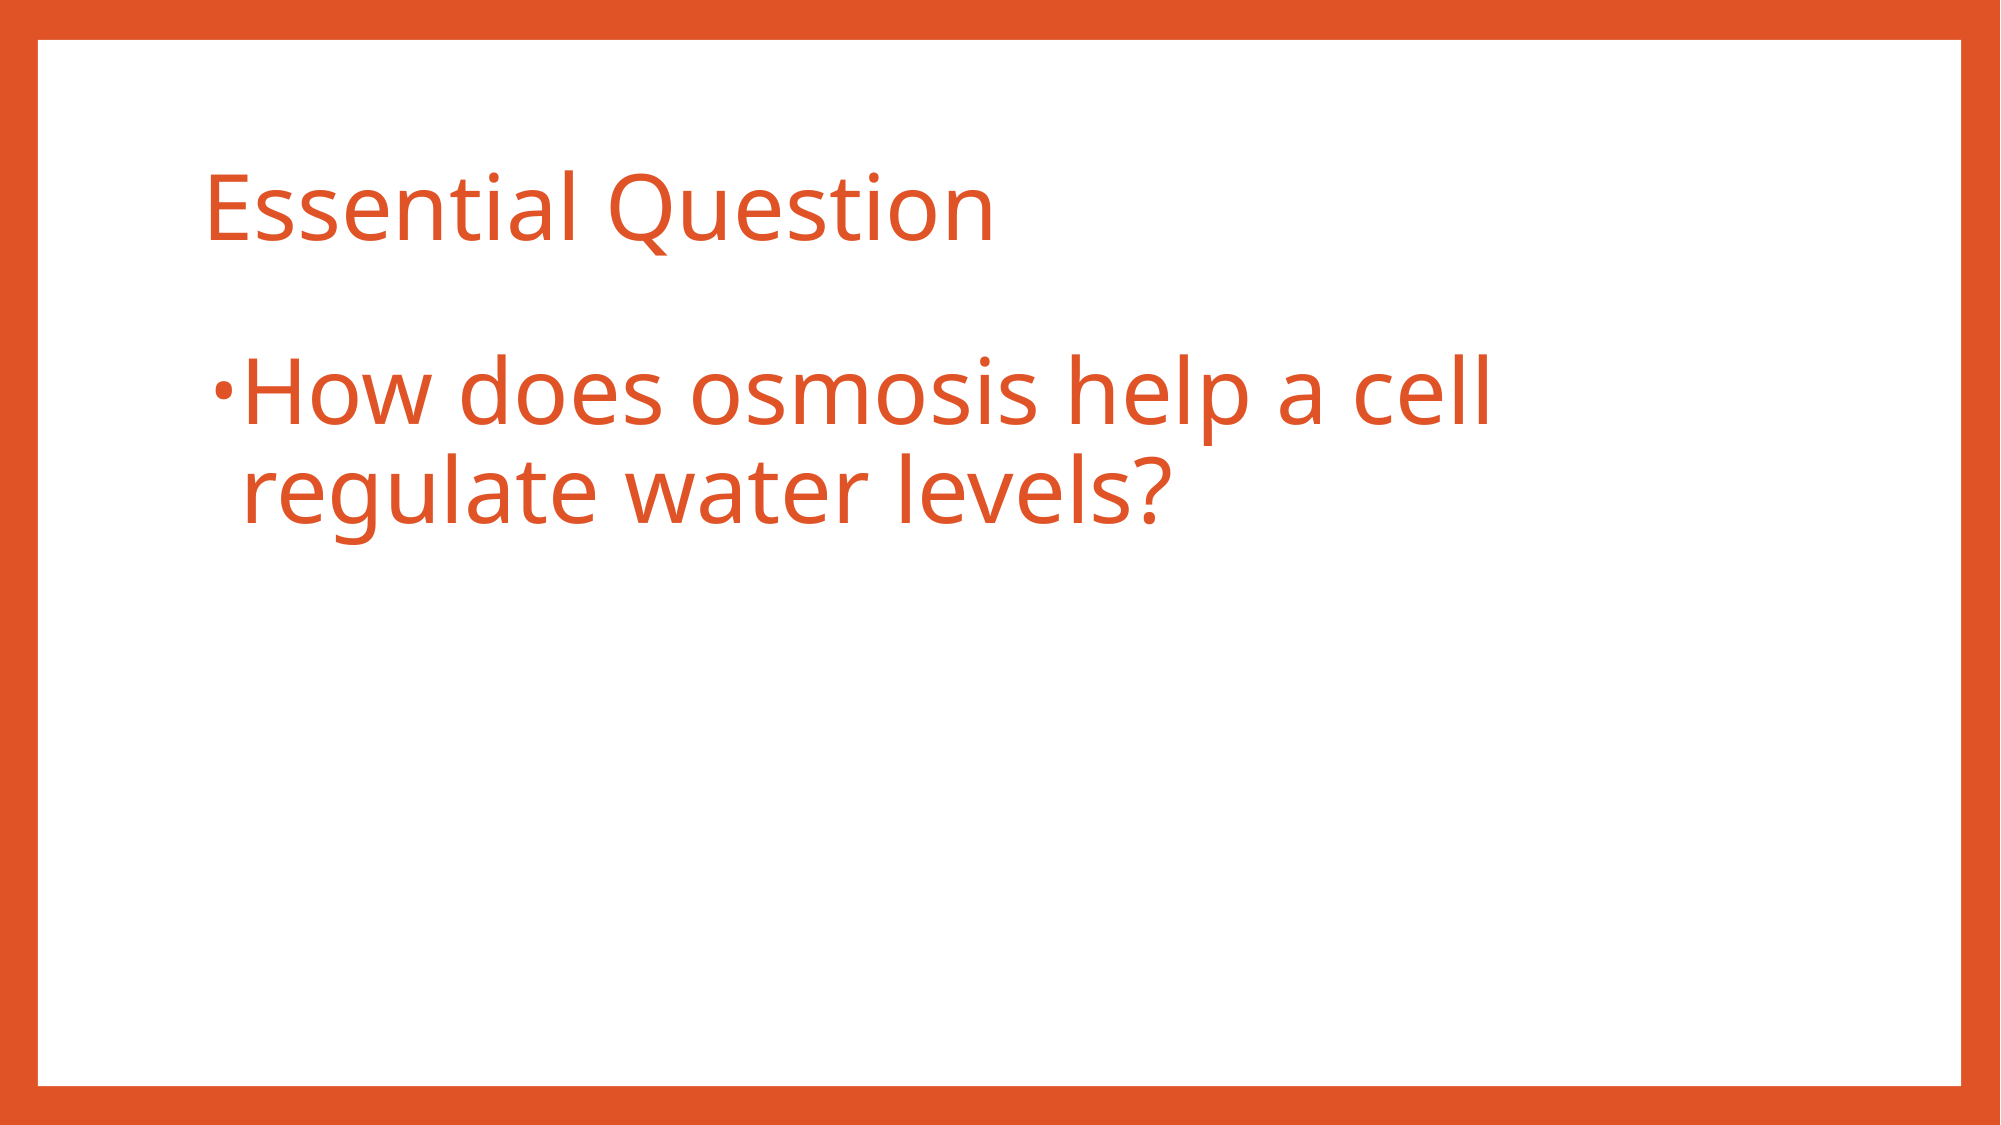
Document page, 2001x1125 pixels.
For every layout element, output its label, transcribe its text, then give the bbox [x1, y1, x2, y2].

list How does osmosis help a cell regulate water levels? [187, 337, 1808, 1000]
title Essential Question [187, 99, 1808, 323]
